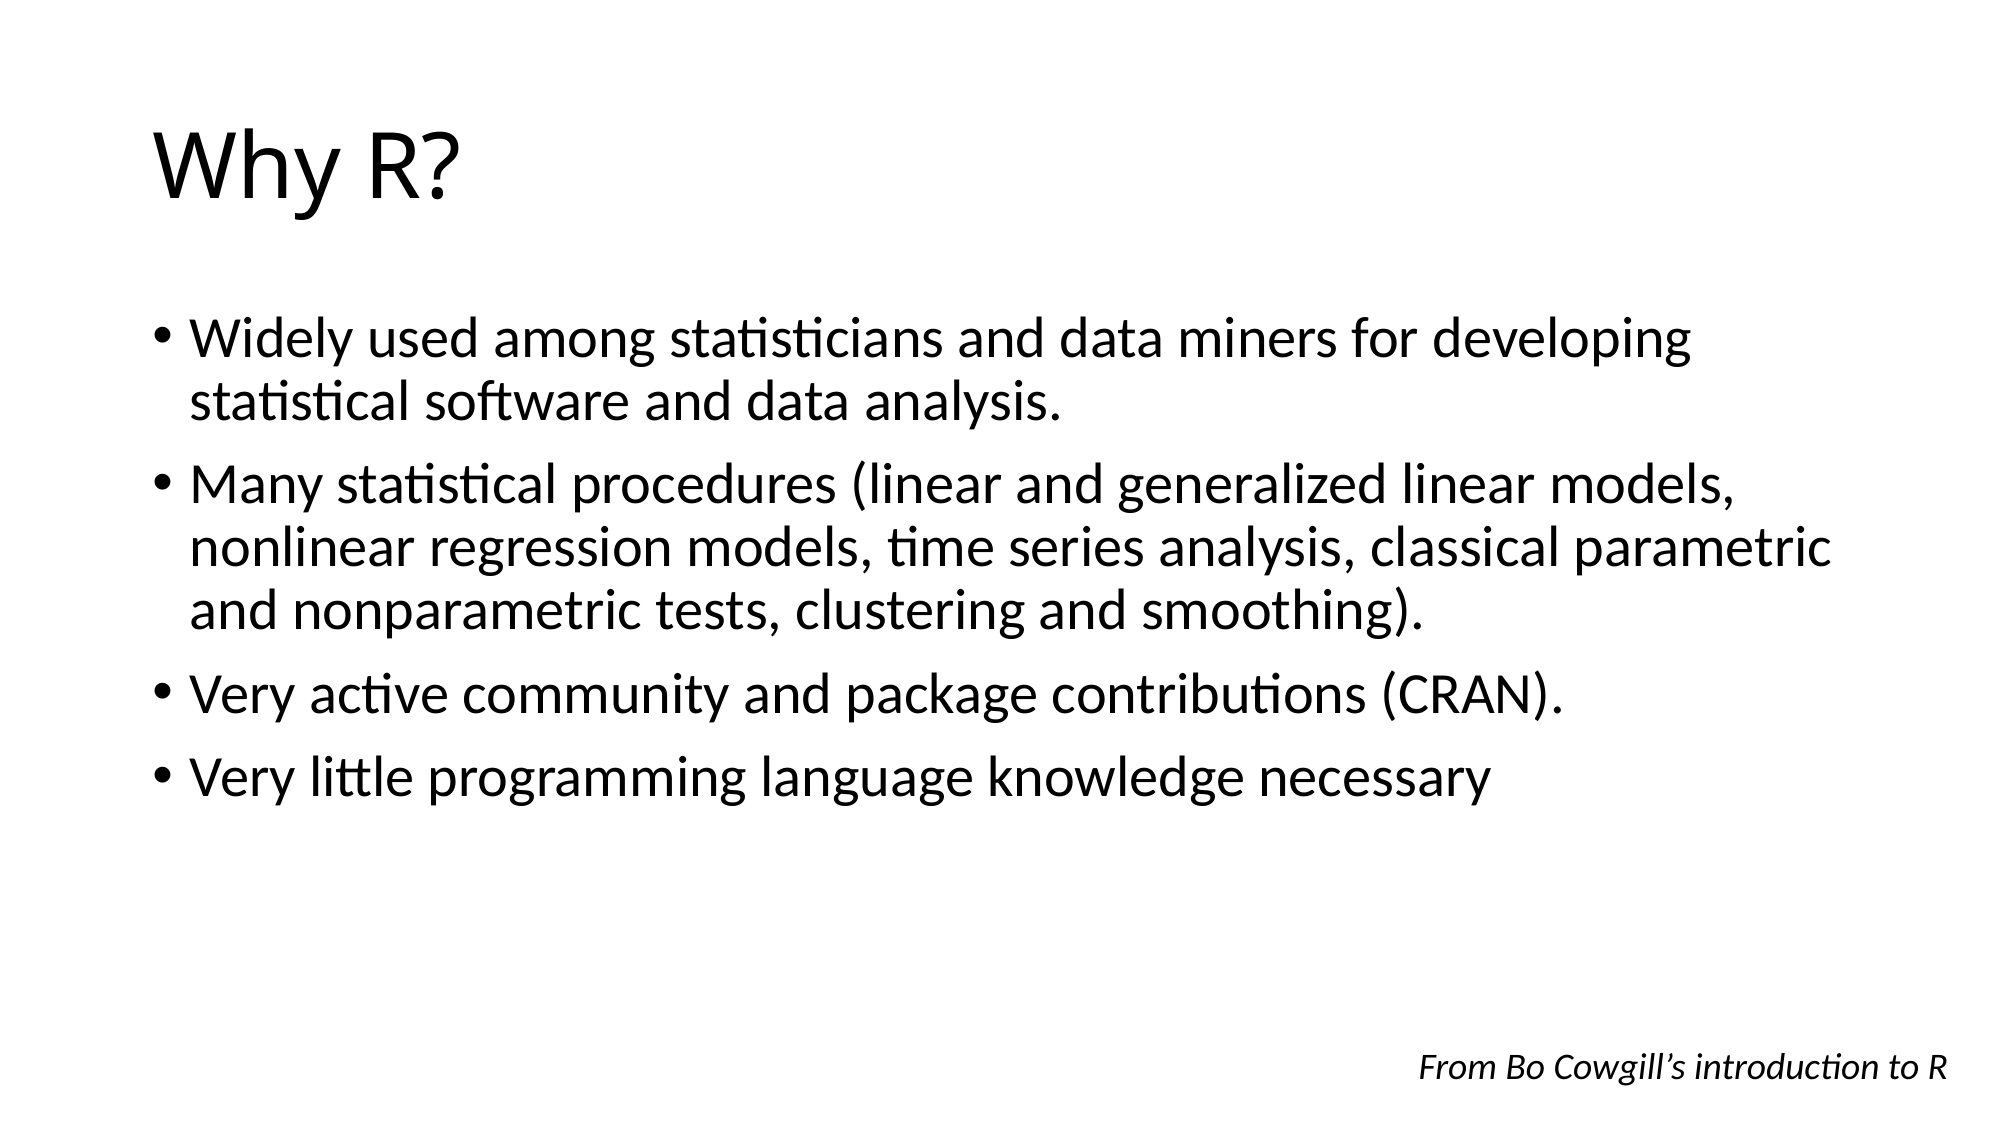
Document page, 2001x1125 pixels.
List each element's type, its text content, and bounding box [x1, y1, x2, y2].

title Why R? [137, 59, 1863, 278]
list Widely used among statisticians and data miners for developing statistical software and data analysis. Many statistical procedures (linear and generalized linear models, nonlinear regression models, time series analysis, classical parametric and nonparametric tests, clustering and smoothing). Very active community and package contributions (CRAN). Very little programming language knowledge necessary [137, 299, 1863, 1014]
text_box From Bo Cowgill’s introduction to R [1403, 1034, 1964, 1095]
